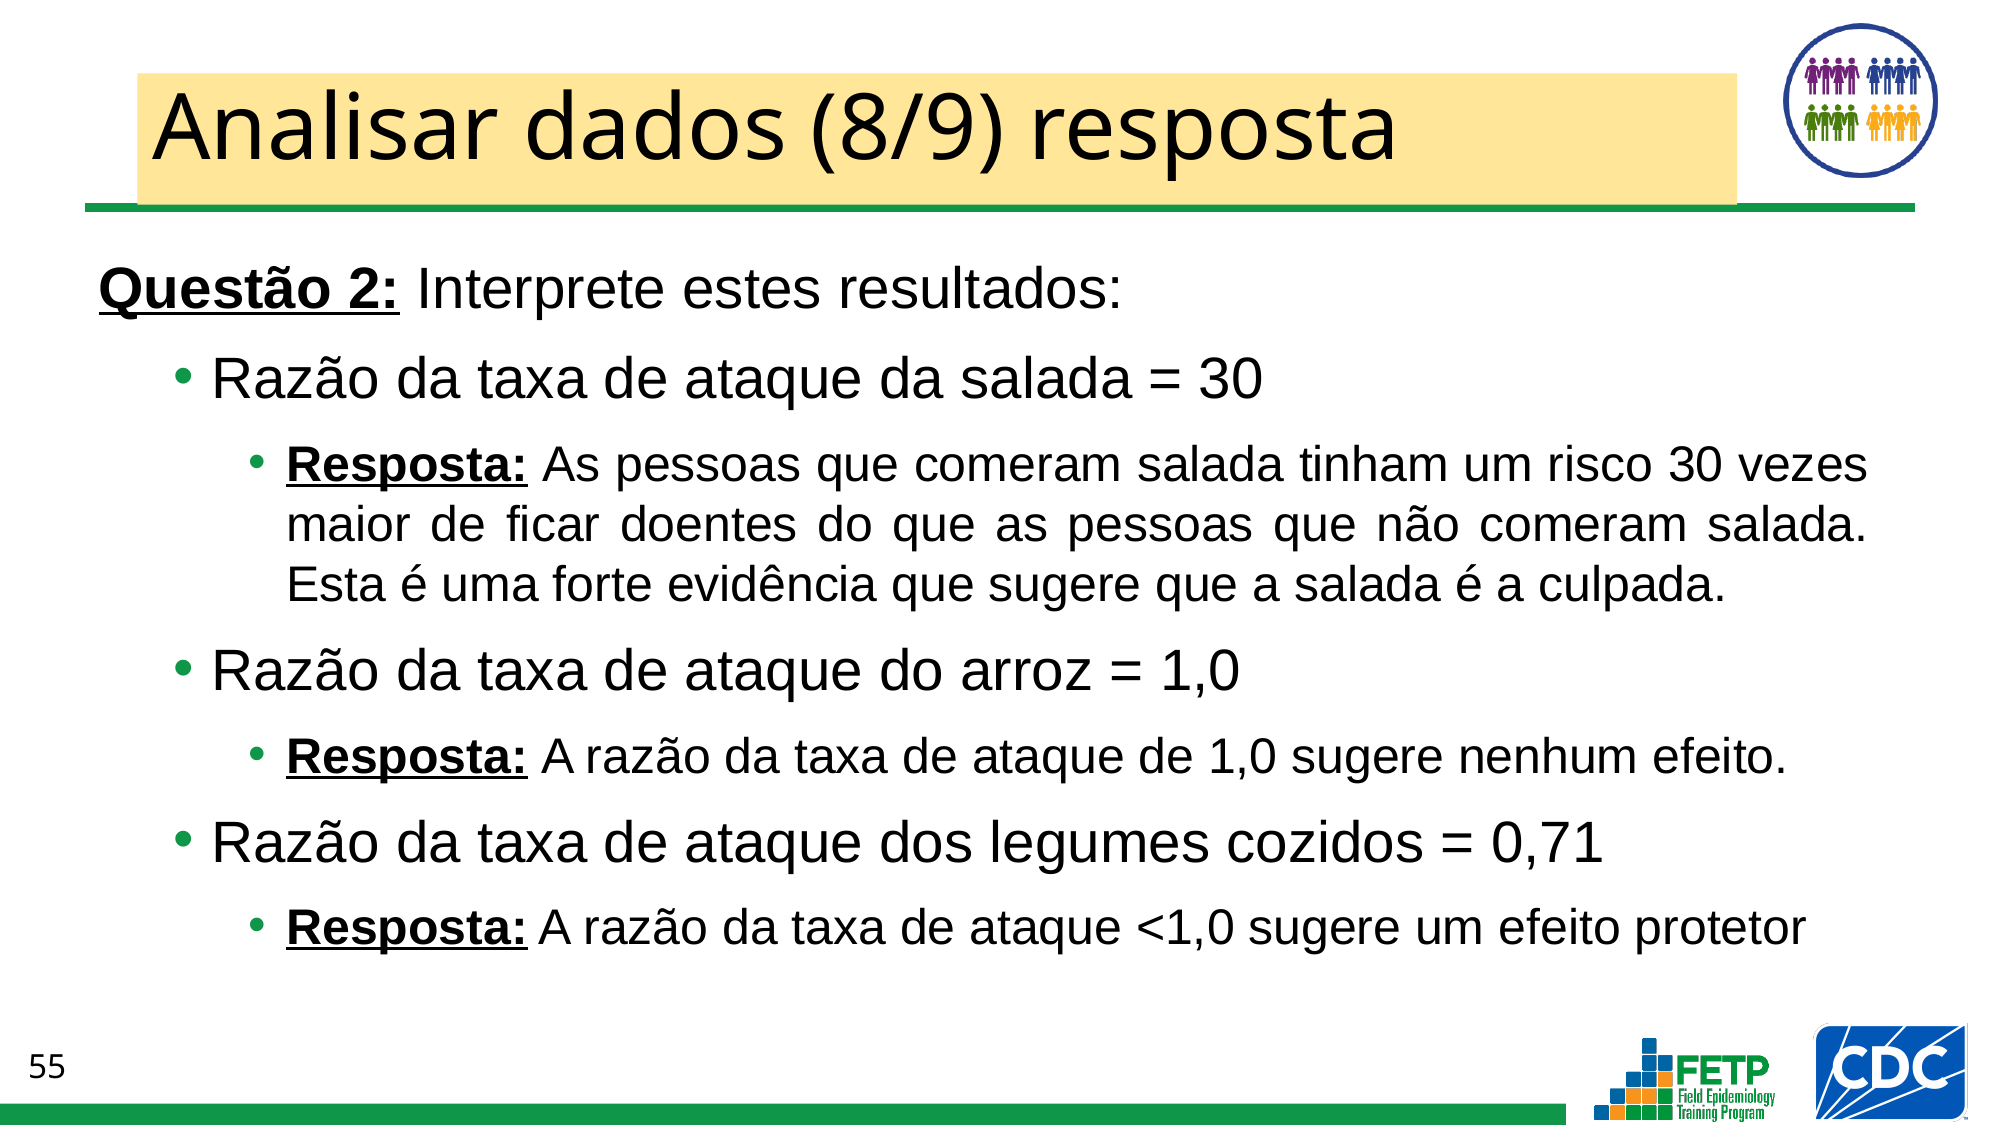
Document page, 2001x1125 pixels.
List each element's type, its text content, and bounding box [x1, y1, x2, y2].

title Analisar dados (8/9) resposta [137, 73, 1738, 205]
picture [1594, 1050, 1775, 1122]
picture [1783, 23, 1938, 178]
picture [1813, 1023, 1968, 1122]
text_box Questão 2: Interprete estes resultados: Razão da taxa de ataque da salada = 30 Resposta: As pessoas que comeram salada tinham um risco 30 vezes maior de ficar doentes do que as pessoas que não comeram salada. Esta é uma forte evidência que sugere que a salada é a culpada. Razão da taxa de ataque do arroz = 1,0 Resposta: A razão da taxa de ataque de 1,0 sugere nenhum efeito. Razão da taxa de ataque dos legumes cozidos = 0,71 Resposta: A razão da taxa de ataque <1,0 sugere um efeito protetor [83, 242, 1884, 1050]
